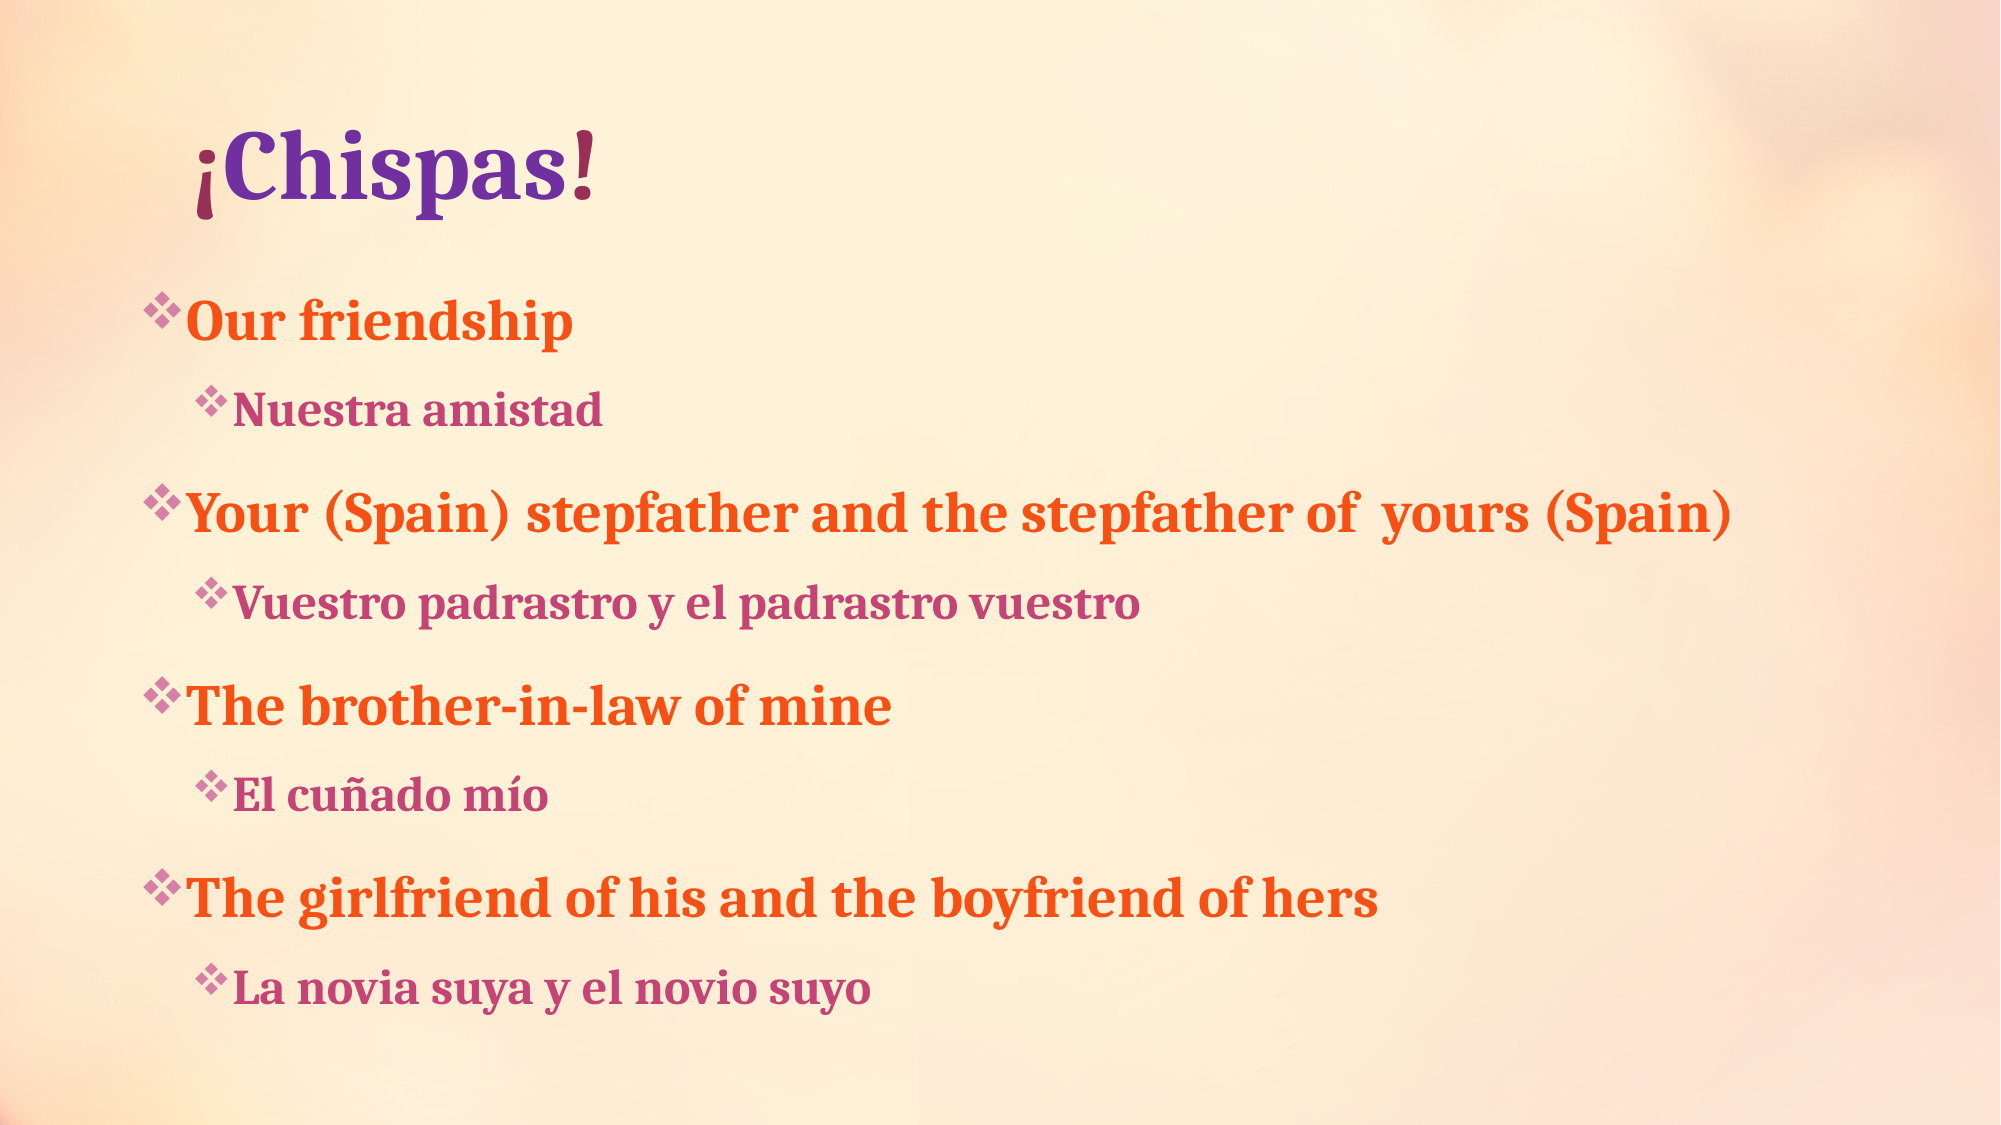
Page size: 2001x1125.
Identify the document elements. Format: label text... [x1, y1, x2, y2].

list Our friendship Nuestra amistad Your (Spain) stepfather and the stepfather of yours (Spain) Vuestro padrastro y el padrastro vuestro The brother-in-law of mine El cuñado mío The girlfriend of his and the boyfriend of hers La novia suya y el novio suyo [123, 274, 1825, 1108]
picture [0, 0, 2001, 1125]
title ¡Chispas! [174, 33, 1825, 229]
